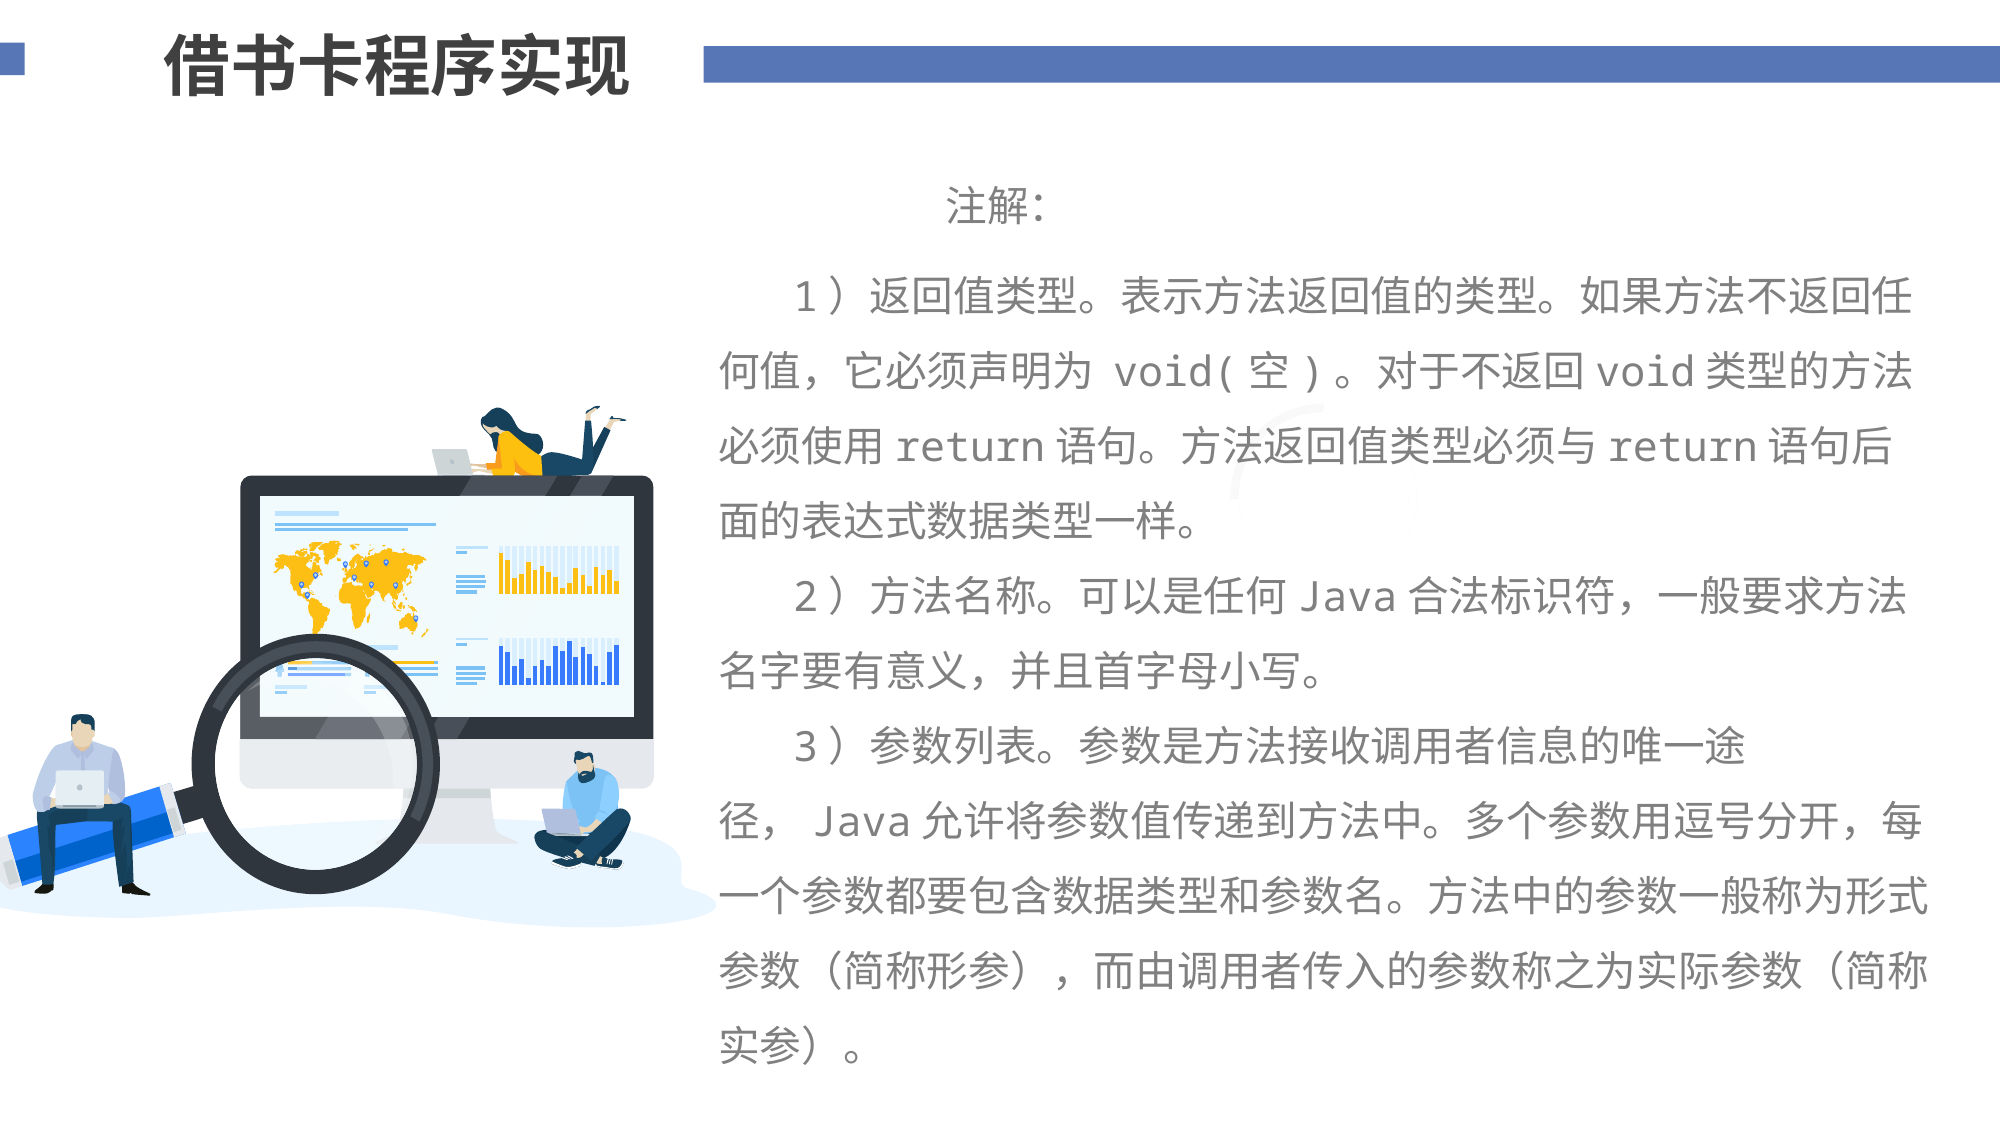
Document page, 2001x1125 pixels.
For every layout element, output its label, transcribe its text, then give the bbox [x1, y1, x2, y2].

text_box [0, 41, 26, 76]
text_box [1451, 385, 1820, 591]
text_box 1）返回值类型。表示方法返回值的类型。如果方法不返回任何值，它必须声明为 void(空)。对于不返回void类型的方法必须使用return语句。方法返回值类型必须与return语句后面的表达式数据类型一样。 2）方法名称。可以是任何Java合法标识符，一般要求方法名字要有意义，并且首字母小写。 3）参数列表。参数是方法接收调用者信息的唯一途径，Java允许将参数值传递到方法中。多个参数用逗号分开，每一个参数都要包含数据类型和参数名。方法中的参数一般称为形式参数（简称形参），而由调用者传入的参数称之为实际参数（简称实参）。 [703, 237, 1946, 1078]
text_box 借书卡程序实现 [163, 23, 632, 104]
picture [0, 405, 717, 928]
text_box 注解： [805, 172, 1211, 237]
text_box [702, 45, 2000, 84]
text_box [1234, 407, 1413, 587]
